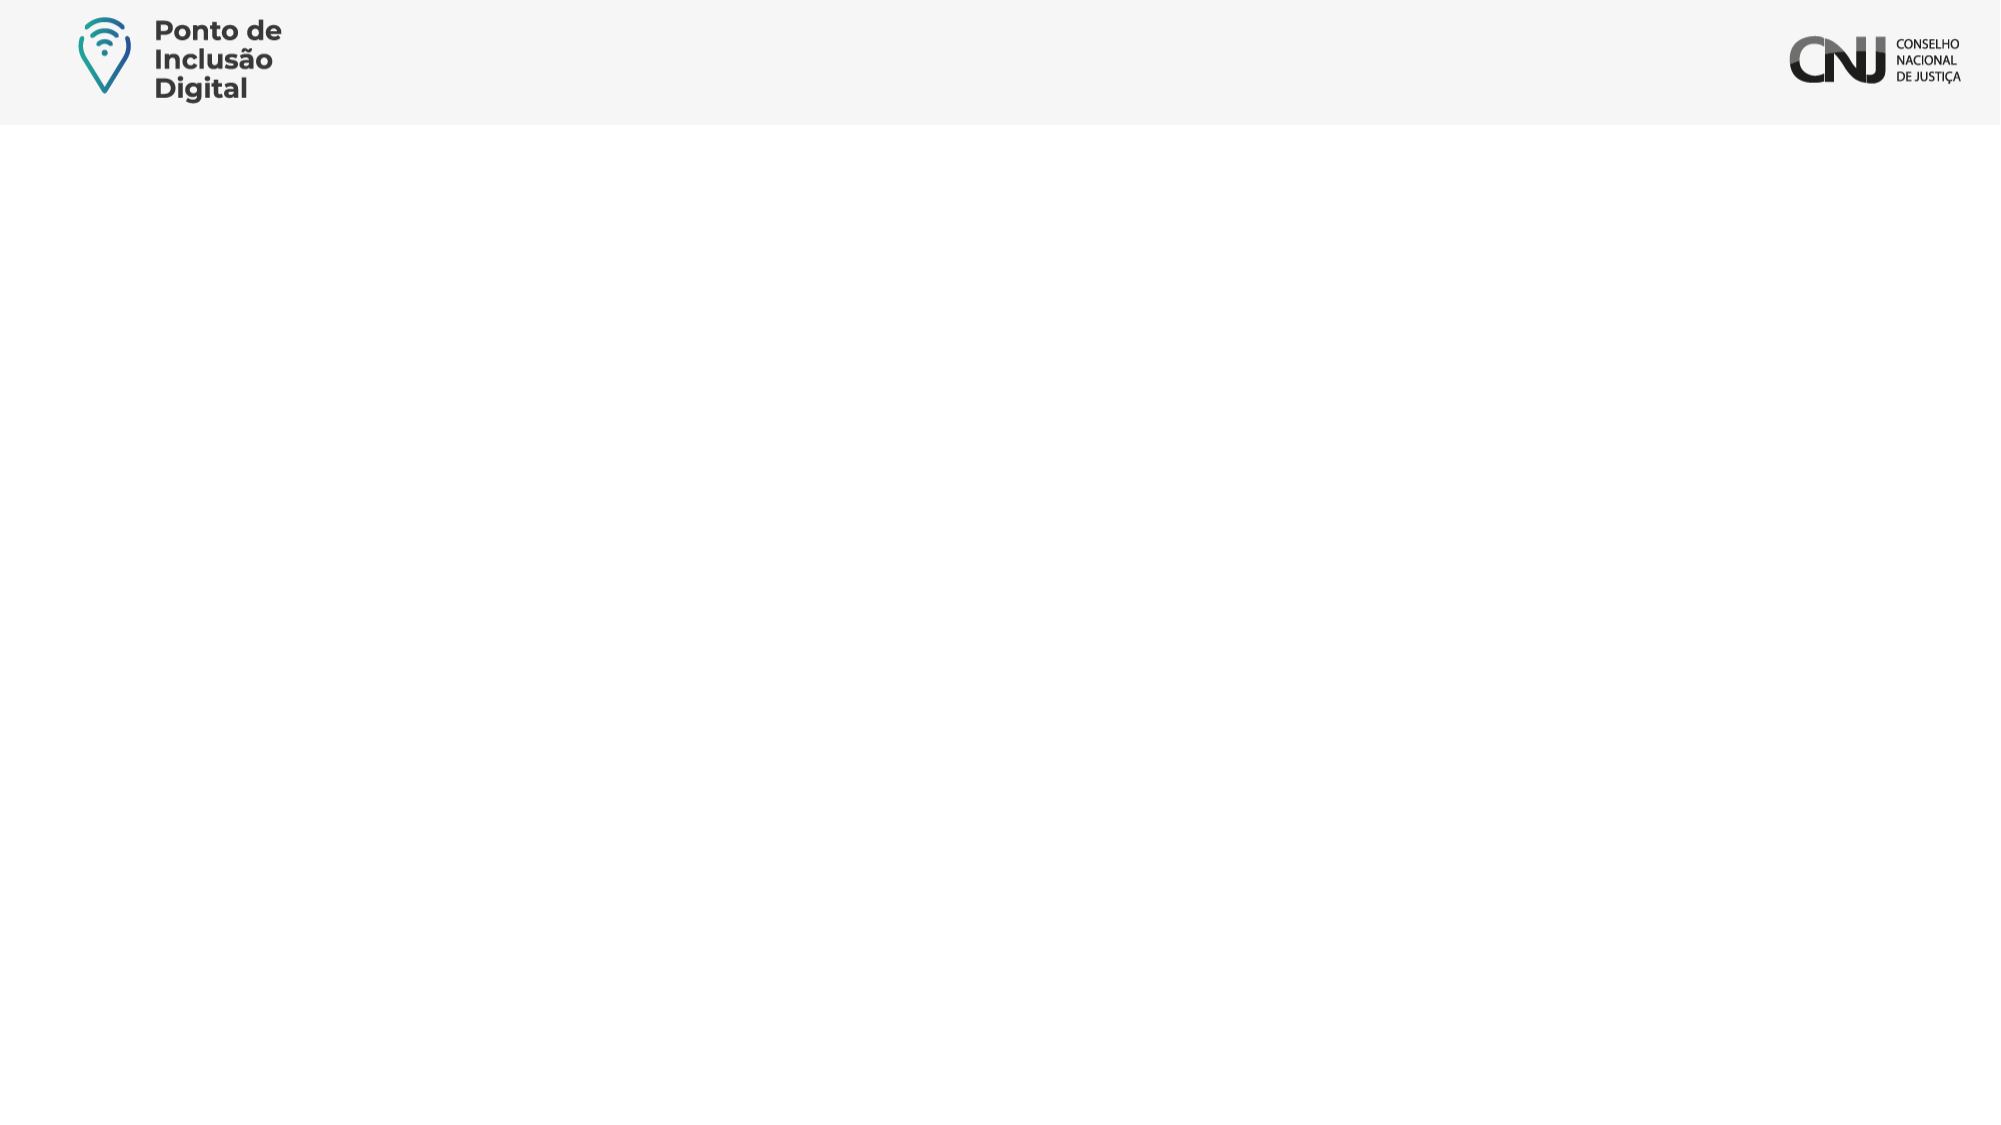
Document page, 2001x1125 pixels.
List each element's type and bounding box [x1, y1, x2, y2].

picture [0, 0, 2000, 125]
